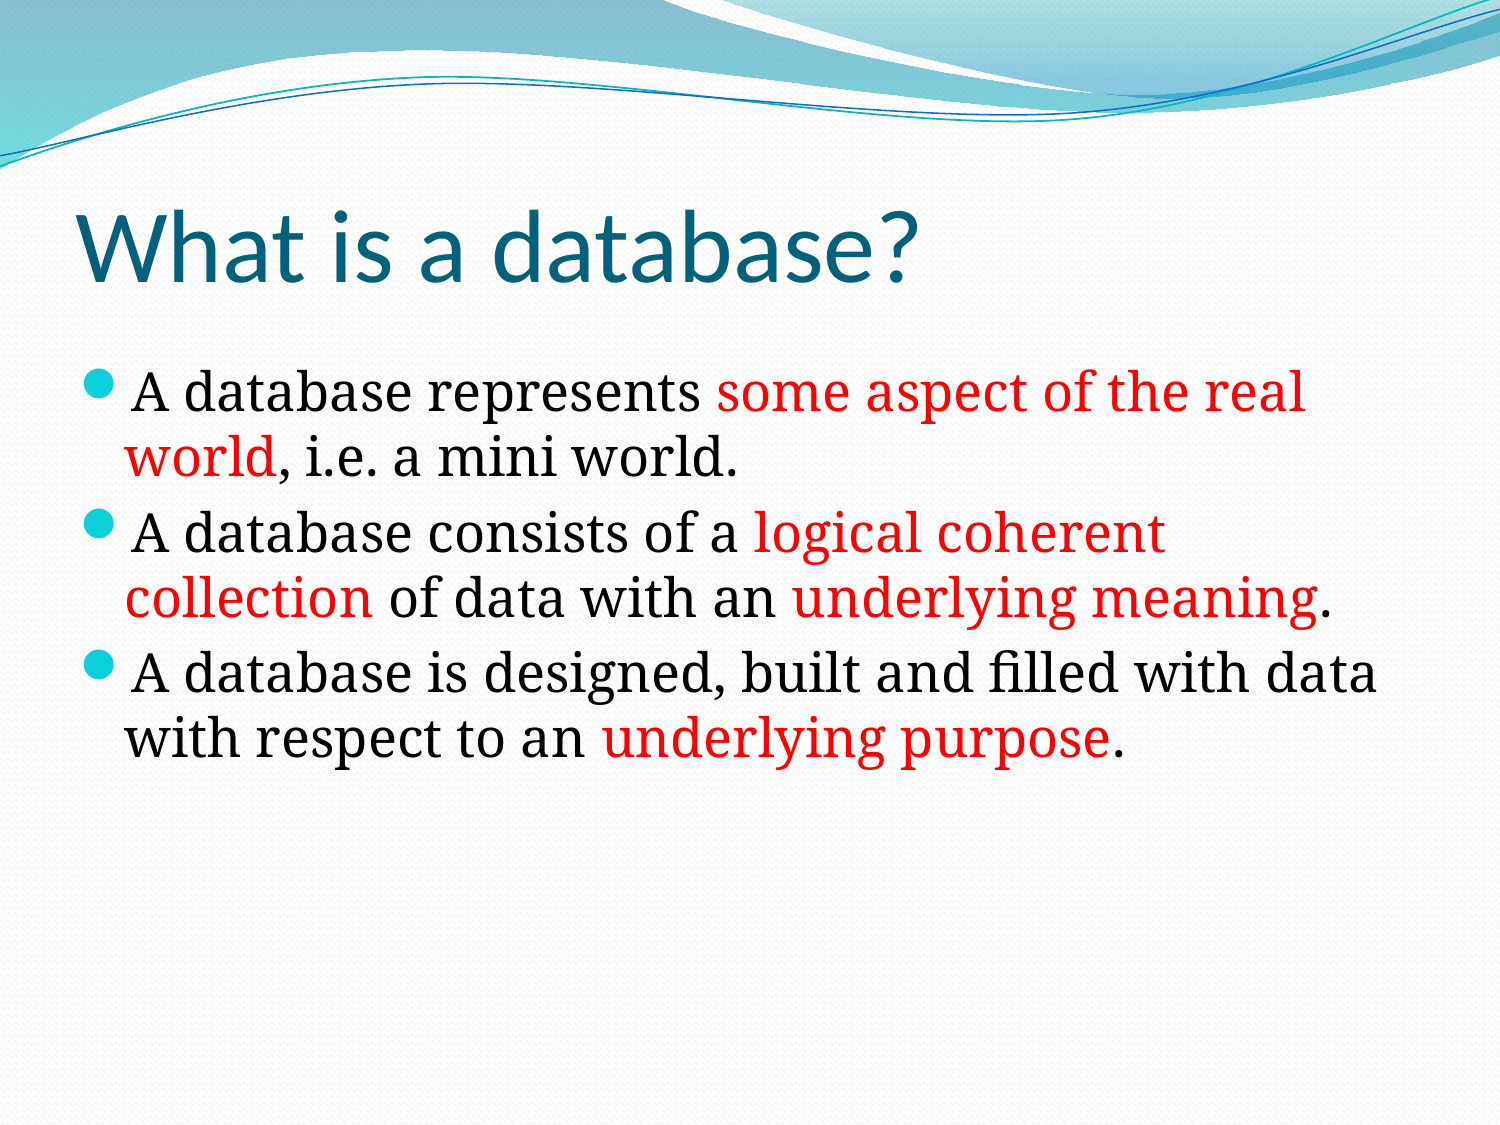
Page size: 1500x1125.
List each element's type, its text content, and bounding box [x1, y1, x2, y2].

title What is a database? [75, 115, 1425, 303]
list A database represents some aspect of the real world, i.e. a mini world. A database consists of a logical coherent collection of data with an underlying meaning. A database is designed, built and filled with data with respect to an underlying purpose. [64, 349, 1415, 1070]
